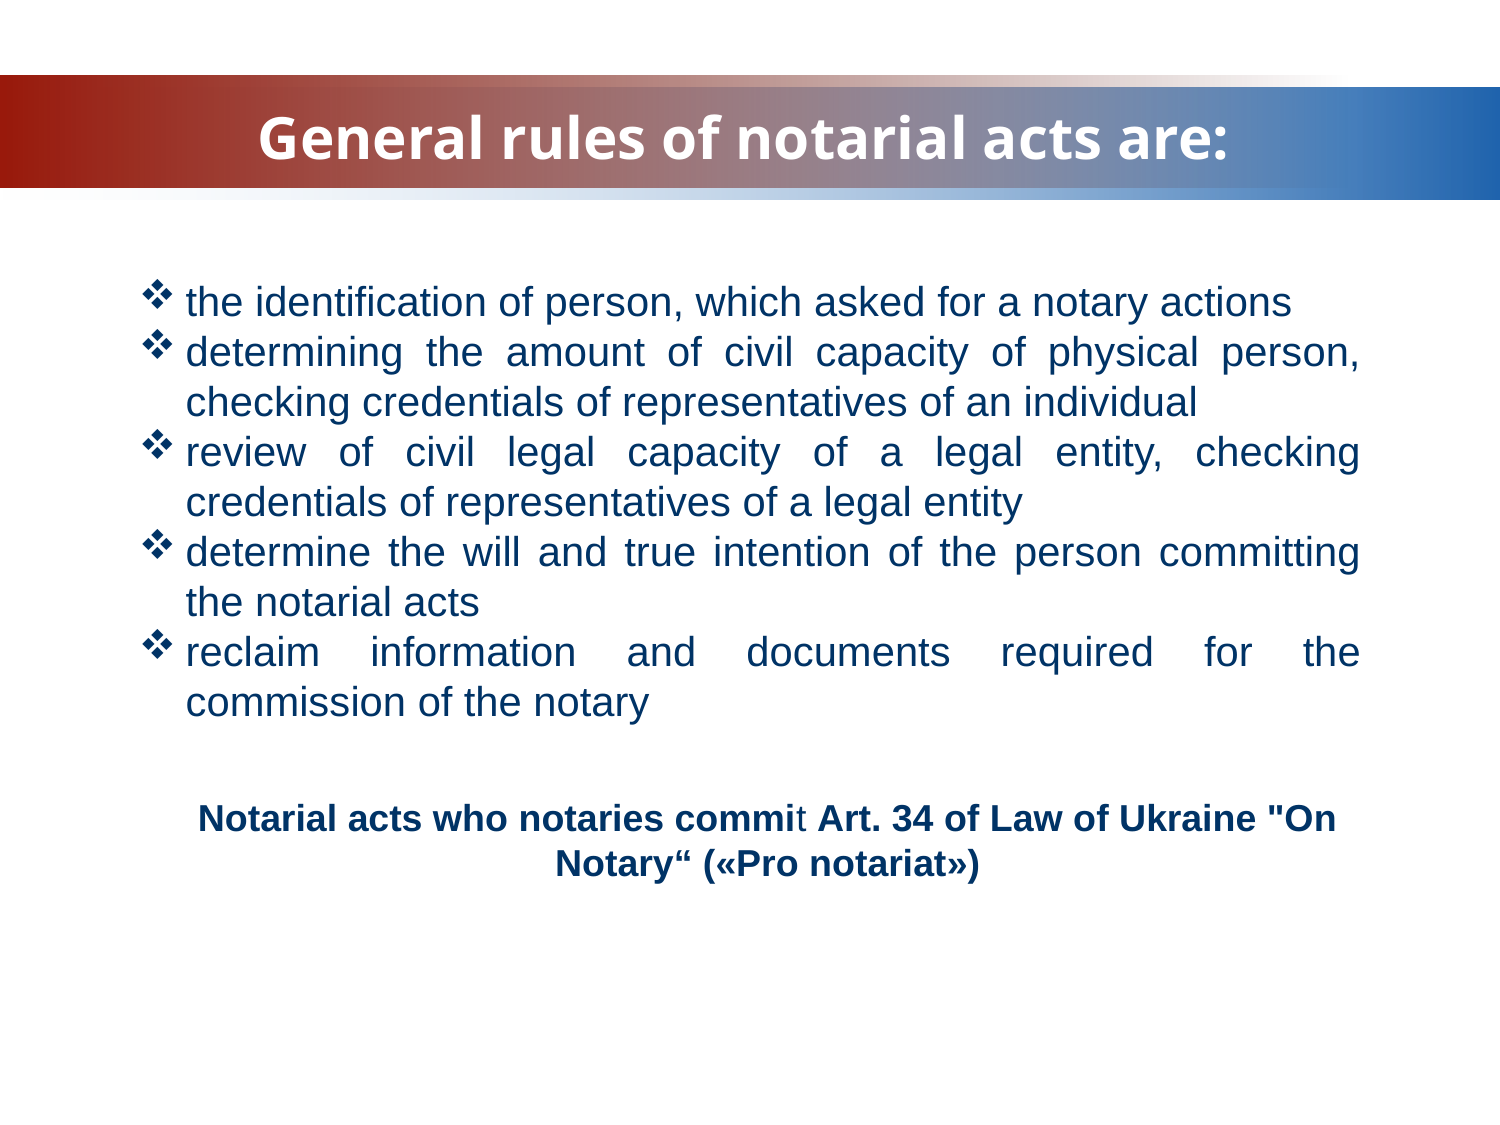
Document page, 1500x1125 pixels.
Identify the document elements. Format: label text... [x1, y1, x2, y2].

text_box Notarial acts who notaries commit Art. 34 of Law of Ukraine "On Notary“ («Pro notariat») [123, 786, 1412, 937]
text_box the identification of person, which asked for a notary actions determining the amount of civil capacity of physical person, checking credentials of representatives of an individual review of civil legal capacity of a legal entity, checking credentials of representatives of a legal entity determine the will and true intention of the person committing the notarial acts reclaim information and documents required for the commission of the notary [123, 267, 1376, 733]
title General rules of notarial acts are: [137, 89, 1350, 183]
